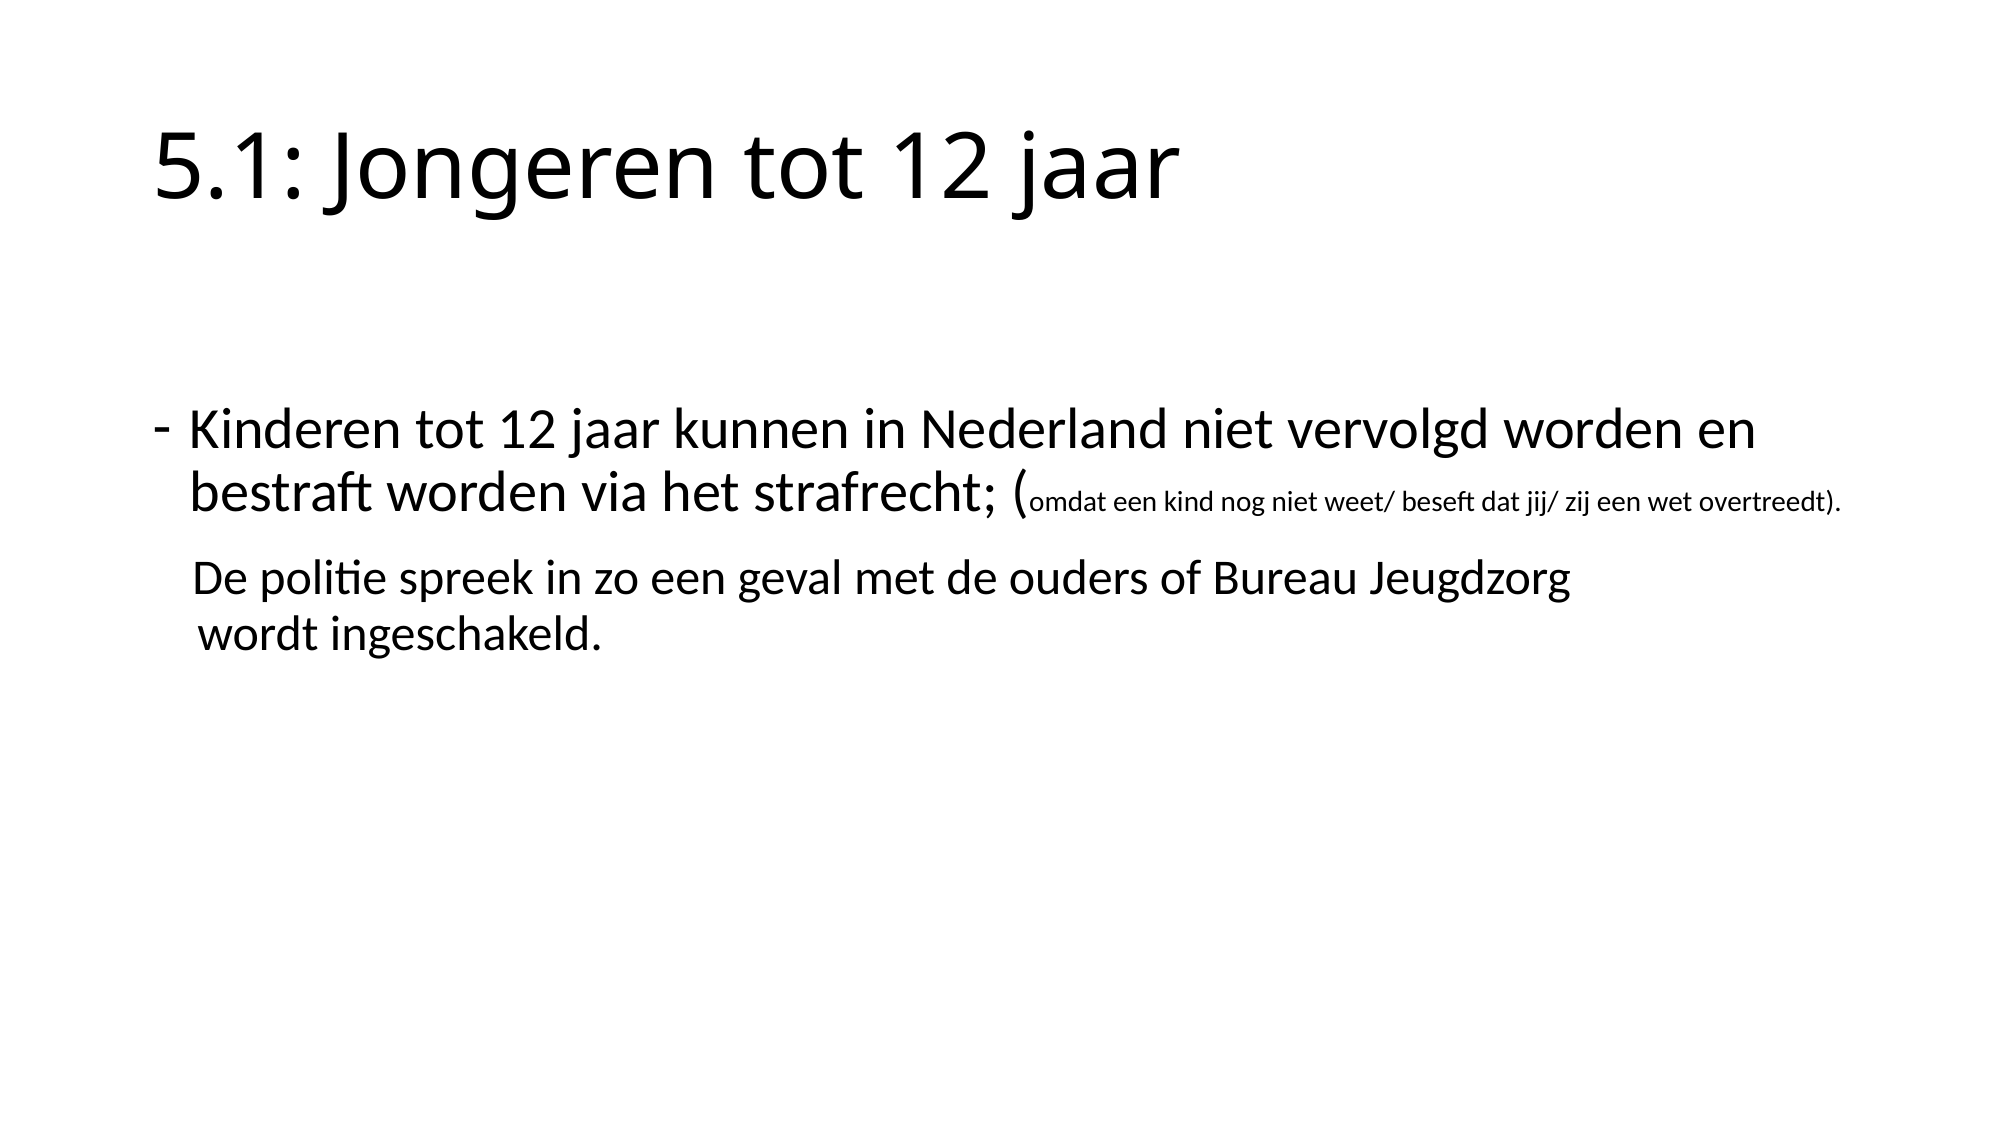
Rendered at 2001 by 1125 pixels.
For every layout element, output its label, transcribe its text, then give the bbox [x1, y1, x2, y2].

list Kinderen tot 12 jaar kunnen in Nederland niet vervolgd worden en bestraft worden via het strafrecht; (omdat een kind nog niet weet/ beseft dat jij/ zij een wet overtreedt). De politie spreek in zo een geval met de ouders of Bureau Jeugdzorg wordt ingeschakeld. [137, 299, 1913, 1014]
title 5.1: Jongeren tot 12 jaar [137, 59, 1863, 278]
